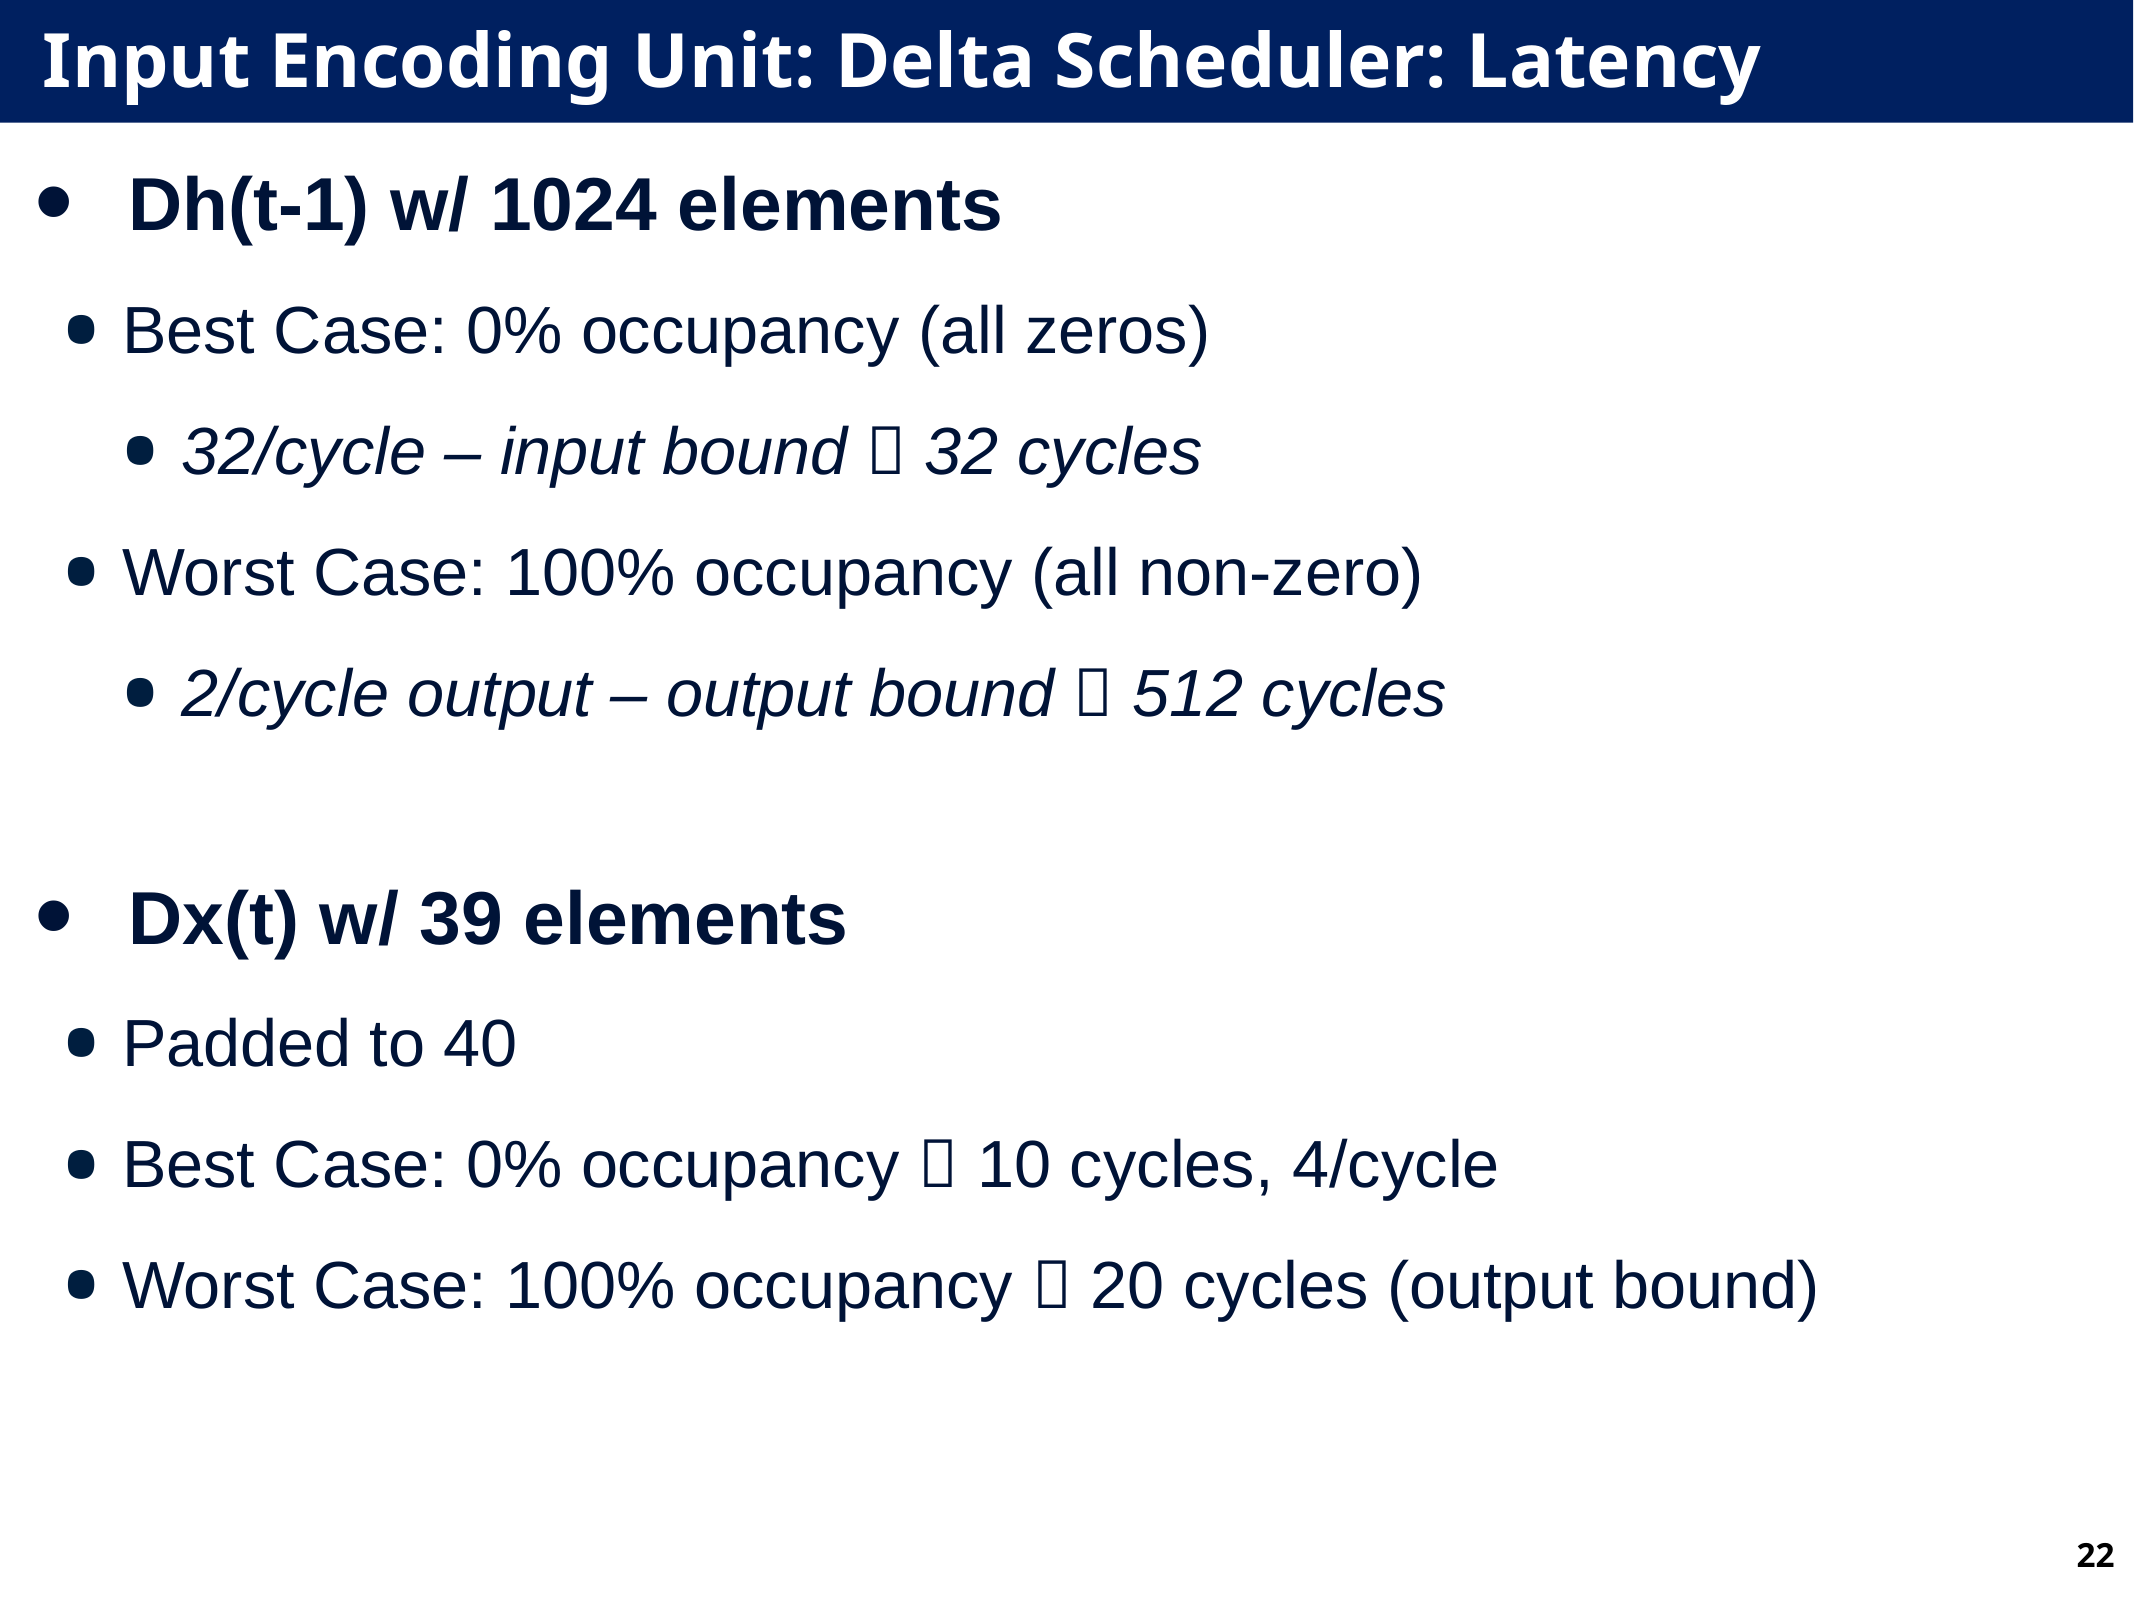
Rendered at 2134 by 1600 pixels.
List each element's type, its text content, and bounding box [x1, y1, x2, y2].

title Input Encoding Unit: Delta Scheduler: Latency [0, 0, 2134, 123]
list Dh(t-1) w/ 1024 elements Best Case: 0% occupancy (all zeros) 32/cycle – input bound  32 cycles Worst Case: 100% occupancy (all non-zero) 2/cycle output – output bound  512 cycles Dx(t) w/ 39 elements Padded to 40 Best Case: 0% occupancy  10 cycles, 4/cycle Worst Case: 100% occupancy  20 cycles (output bound) [34, 155, 2112, 1401]
slide_number 22 [1632, 1514, 2130, 1600]
